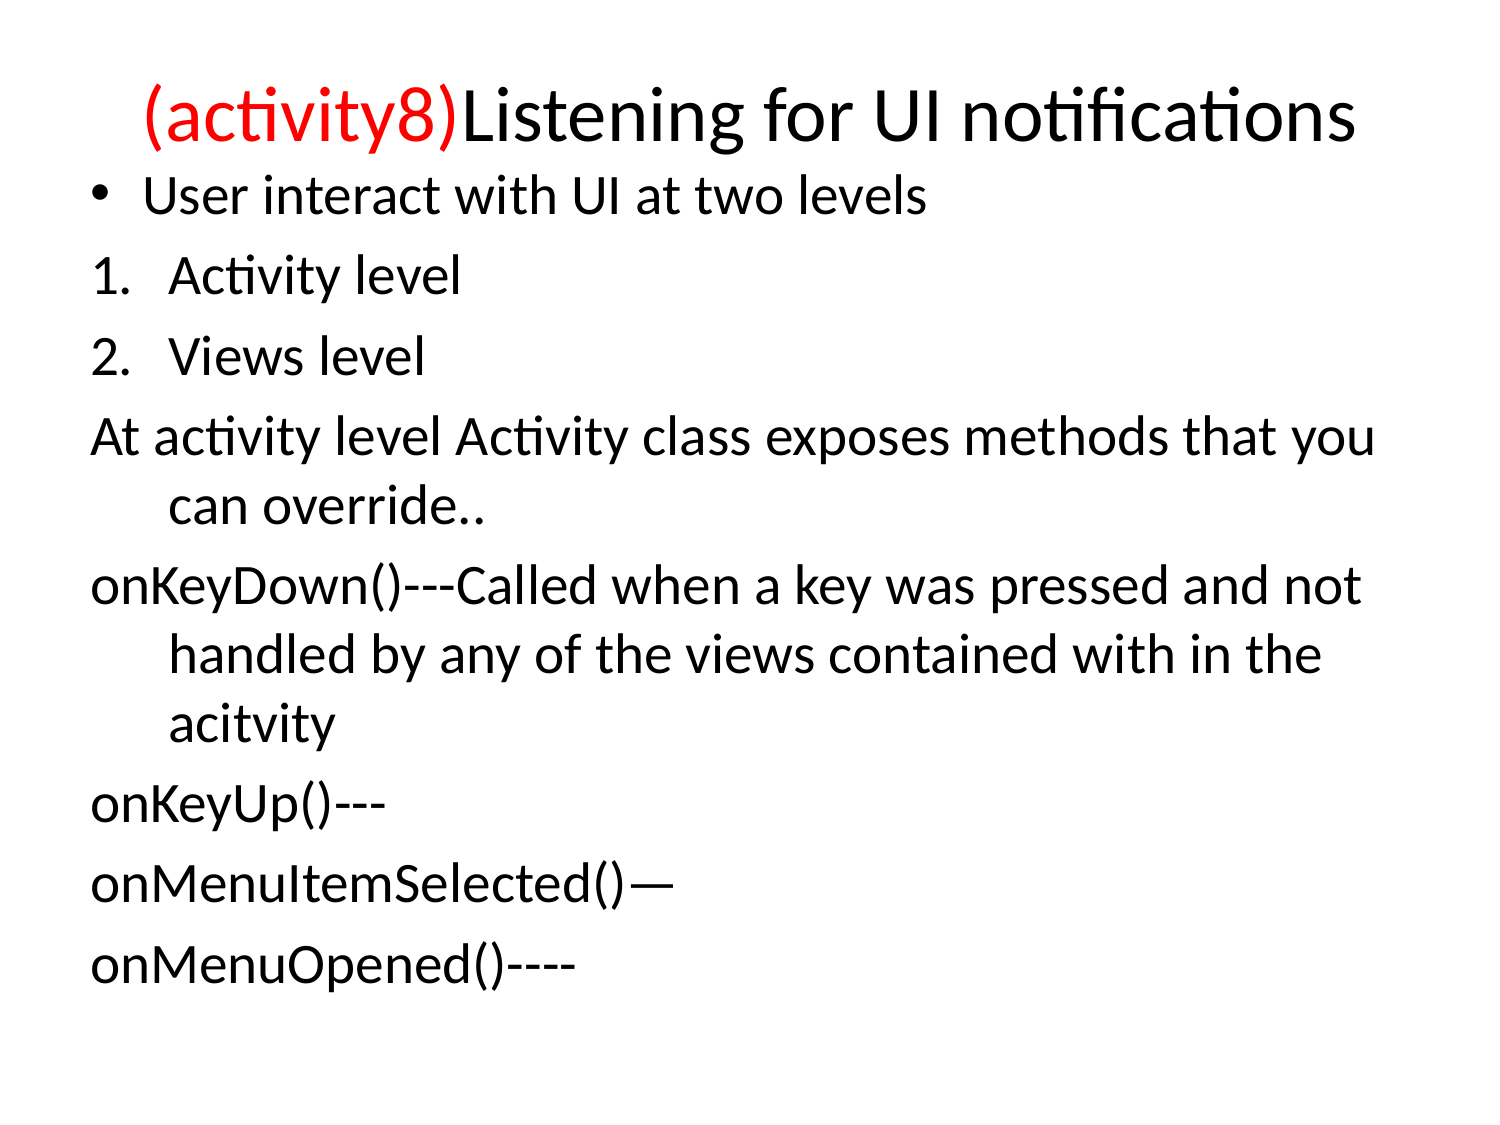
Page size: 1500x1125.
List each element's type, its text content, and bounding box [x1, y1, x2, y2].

list User interact with UI at two levels Activity level Views level At activity level Activity class exposes methods that you can override.. onKeyDown()---Called when a key was pressed and not handled by any of the views contained with in the acitvity onKeyUp()--- onMenuItemSelected()— onMenuOpened()---- [75, 149, 1425, 1005]
title (activity8)Listening for UI notifications [75, 45, 1425, 149]
